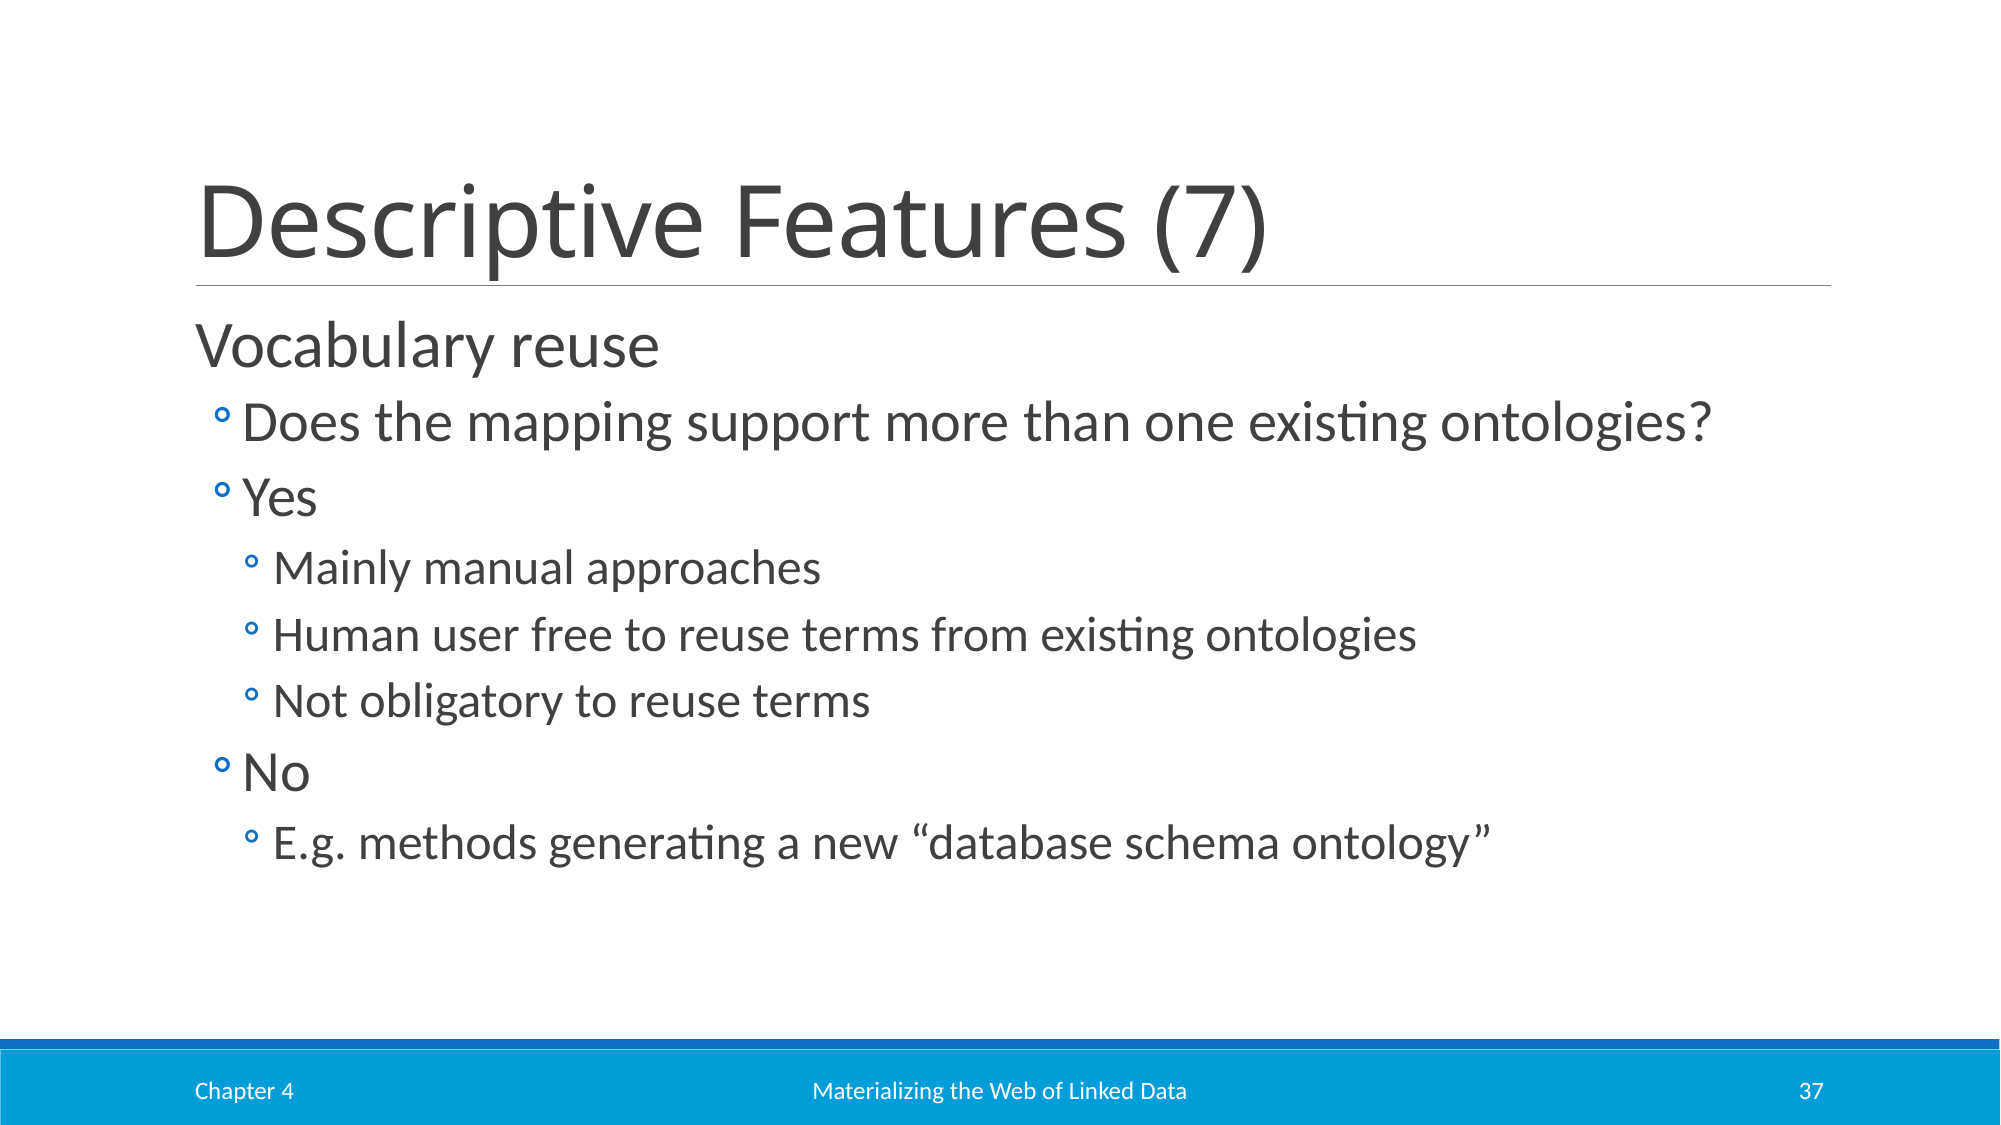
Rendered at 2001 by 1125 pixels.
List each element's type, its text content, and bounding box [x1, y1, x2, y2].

slide_number Chapter 4 [180, 1059, 586, 1120]
list Vocabulary reuse Does the mapping support more than one existing ontologies? Yes Mainly manual approaches Human user free to reuse terms from existing ontologies Not obligatory to reuse terms No E.g. methods generating a new “database schema ontology” [180, 302, 1830, 963]
title Descriptive Features (7) [180, 47, 1830, 285]
slide_number 37 [1624, 1059, 1840, 1120]
footer Materializing the Web of Linked Data [604, 1059, 1396, 1120]
